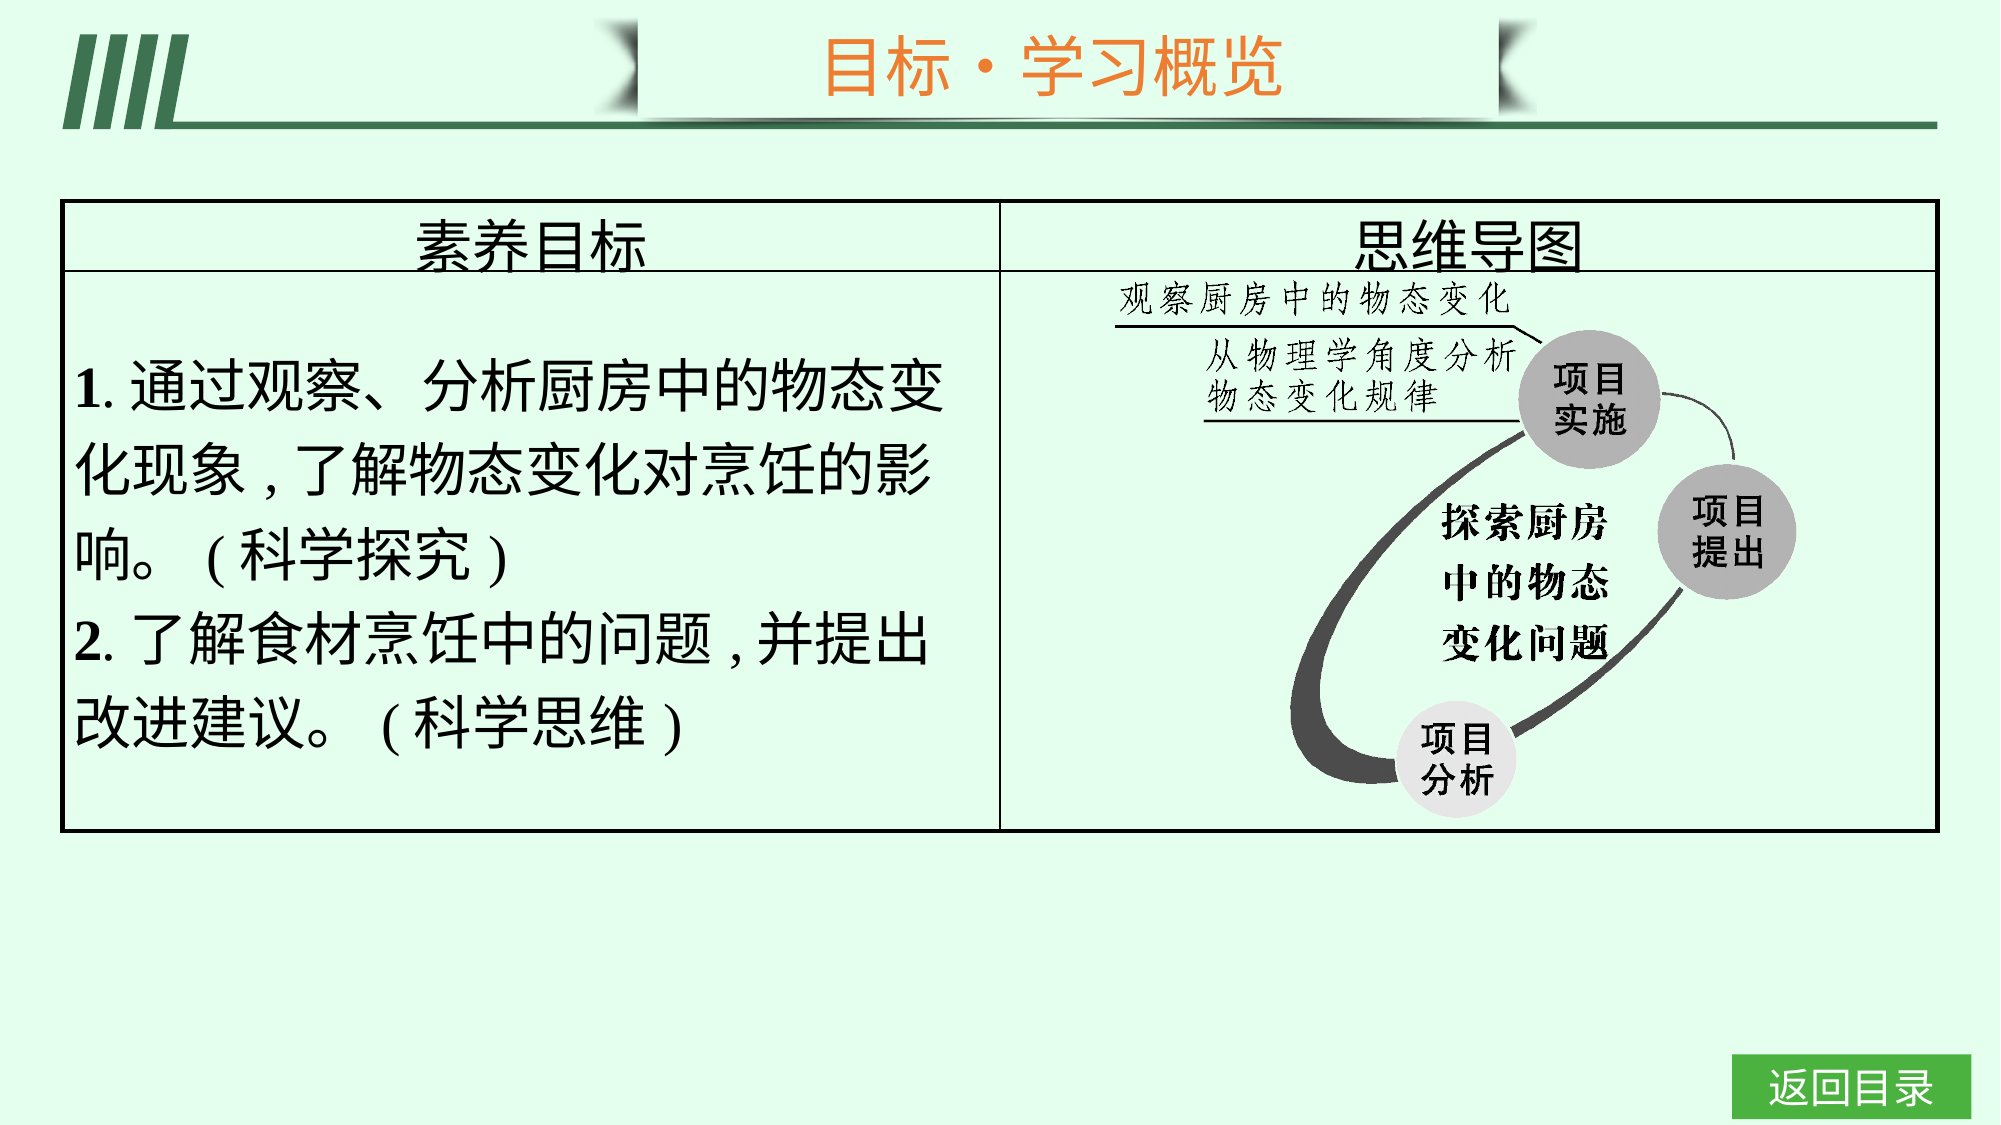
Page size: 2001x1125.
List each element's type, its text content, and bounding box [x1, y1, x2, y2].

table_cell 1.通过观察、分析厨房中的物态变化现象,了解物态变化对烹饪的影响。(科学探究) 2.了解食材烹饪中的问题,并提出改进建议。(科学思维) [65, 272, 999, 829]
table_header 素养目标 [65, 203, 999, 270]
picture [1113, 279, 1798, 823]
table_header 思维导图 [1001, 203, 1935, 270]
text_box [62, 34, 1938, 130]
table_cell [1001, 272, 1935, 829]
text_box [594, 16, 1537, 127]
